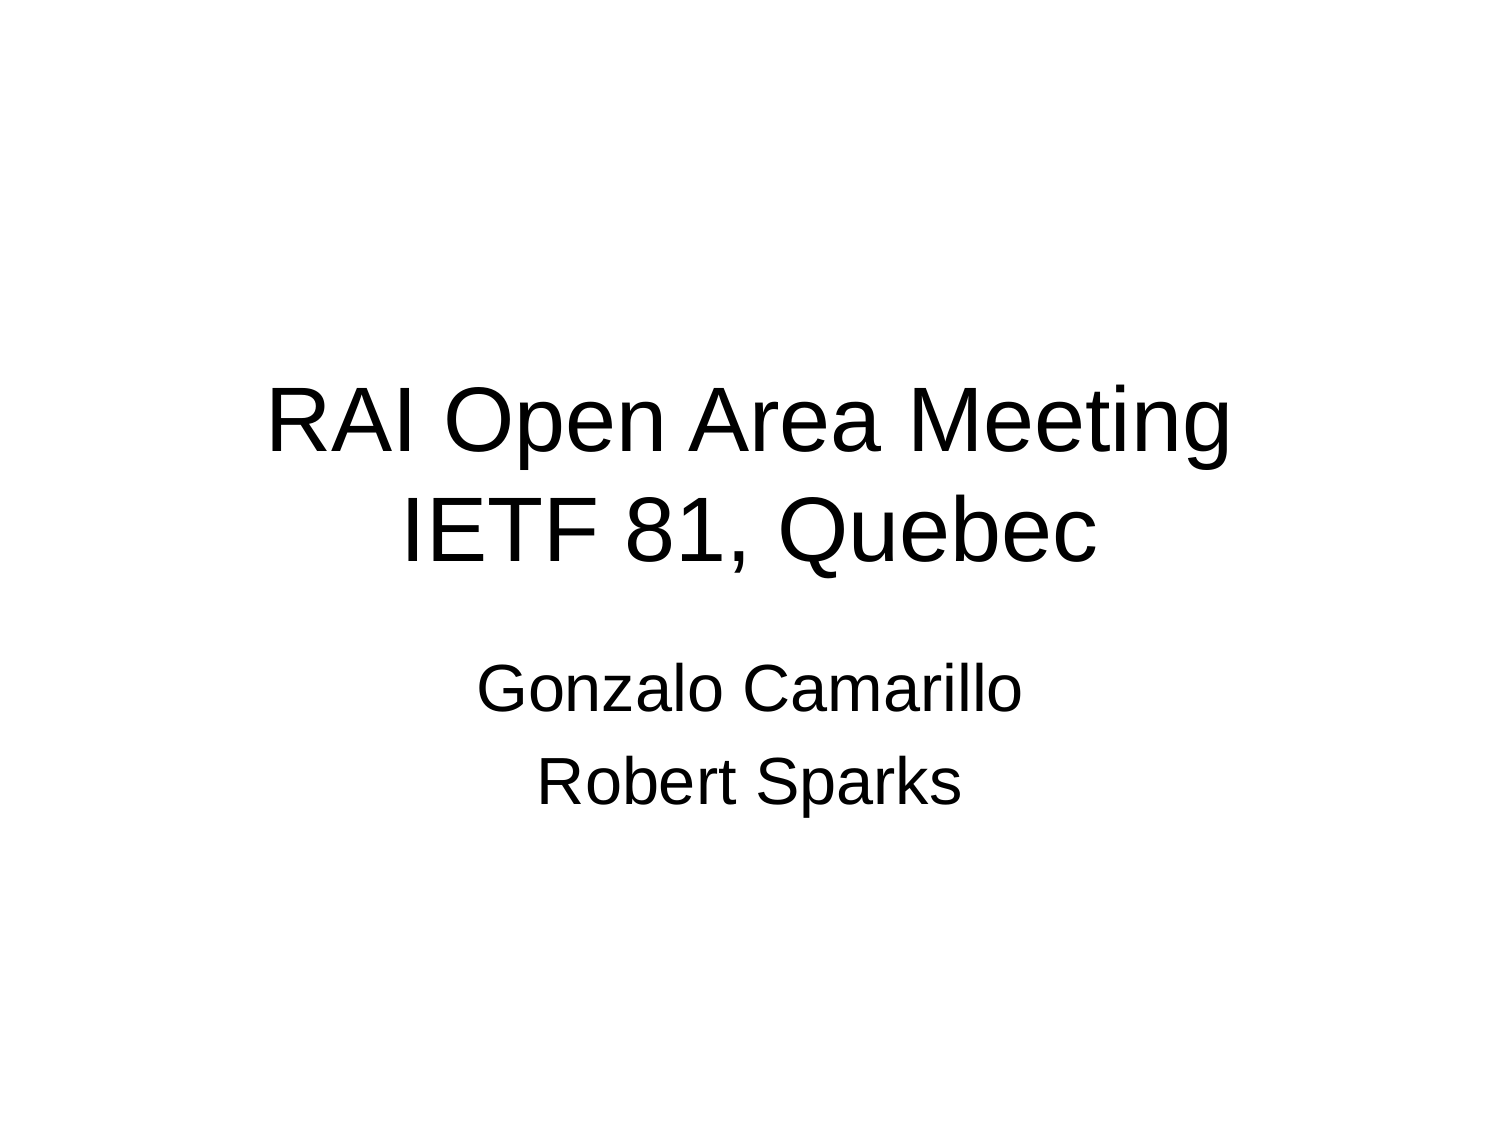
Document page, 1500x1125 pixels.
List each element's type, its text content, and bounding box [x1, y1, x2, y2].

title RAI Open Area Meeting IETF 81, Quebec [112, 349, 1388, 591]
subtitle Gonzalo Camarillo Robert Sparks [225, 637, 1275, 925]
